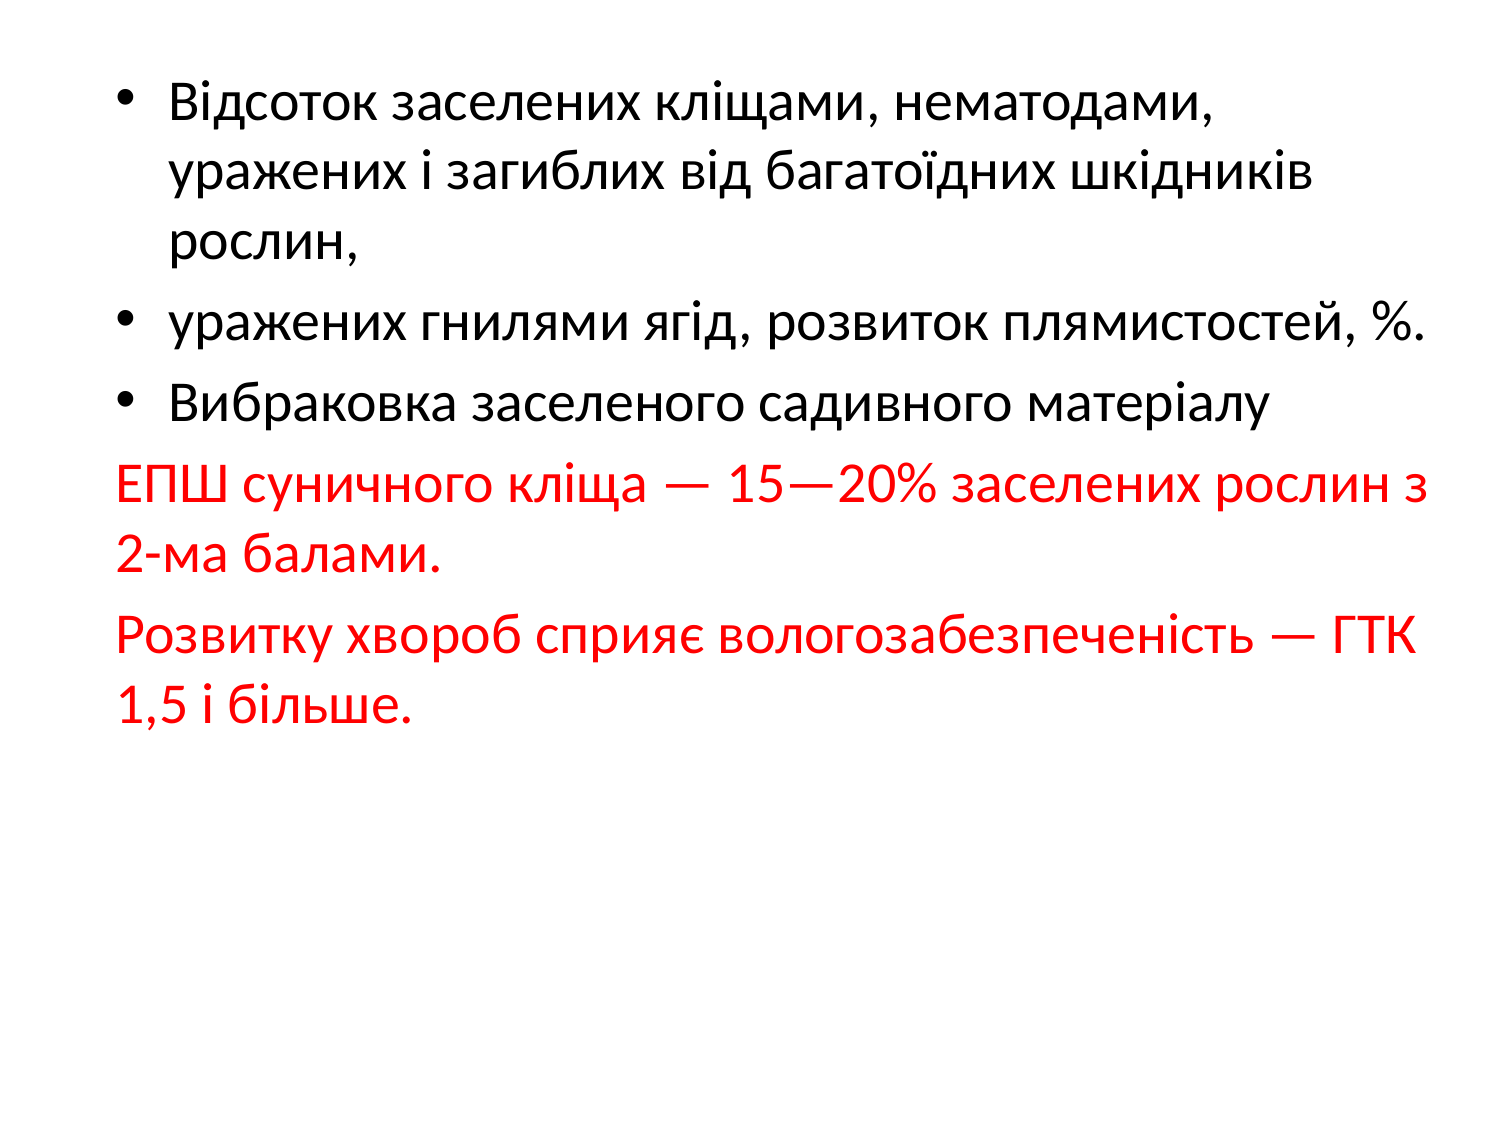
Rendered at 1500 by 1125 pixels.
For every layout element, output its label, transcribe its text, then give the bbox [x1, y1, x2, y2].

list Відсоток заселених кліщами, нематодами, уражених і загиблих від багатоїдних шкідників рослин, уражених гнилями ягід, розвиток плямистостей, %. Вибраковка заселеного садивного матеріалу ЕПШ суничного кліща — 15—20% заселених рослин з 2-ма балами. Розвитку хвороб сприяє вологозабезпеченість — ГТК 1,5 і більше. [100, 54, 1451, 797]
